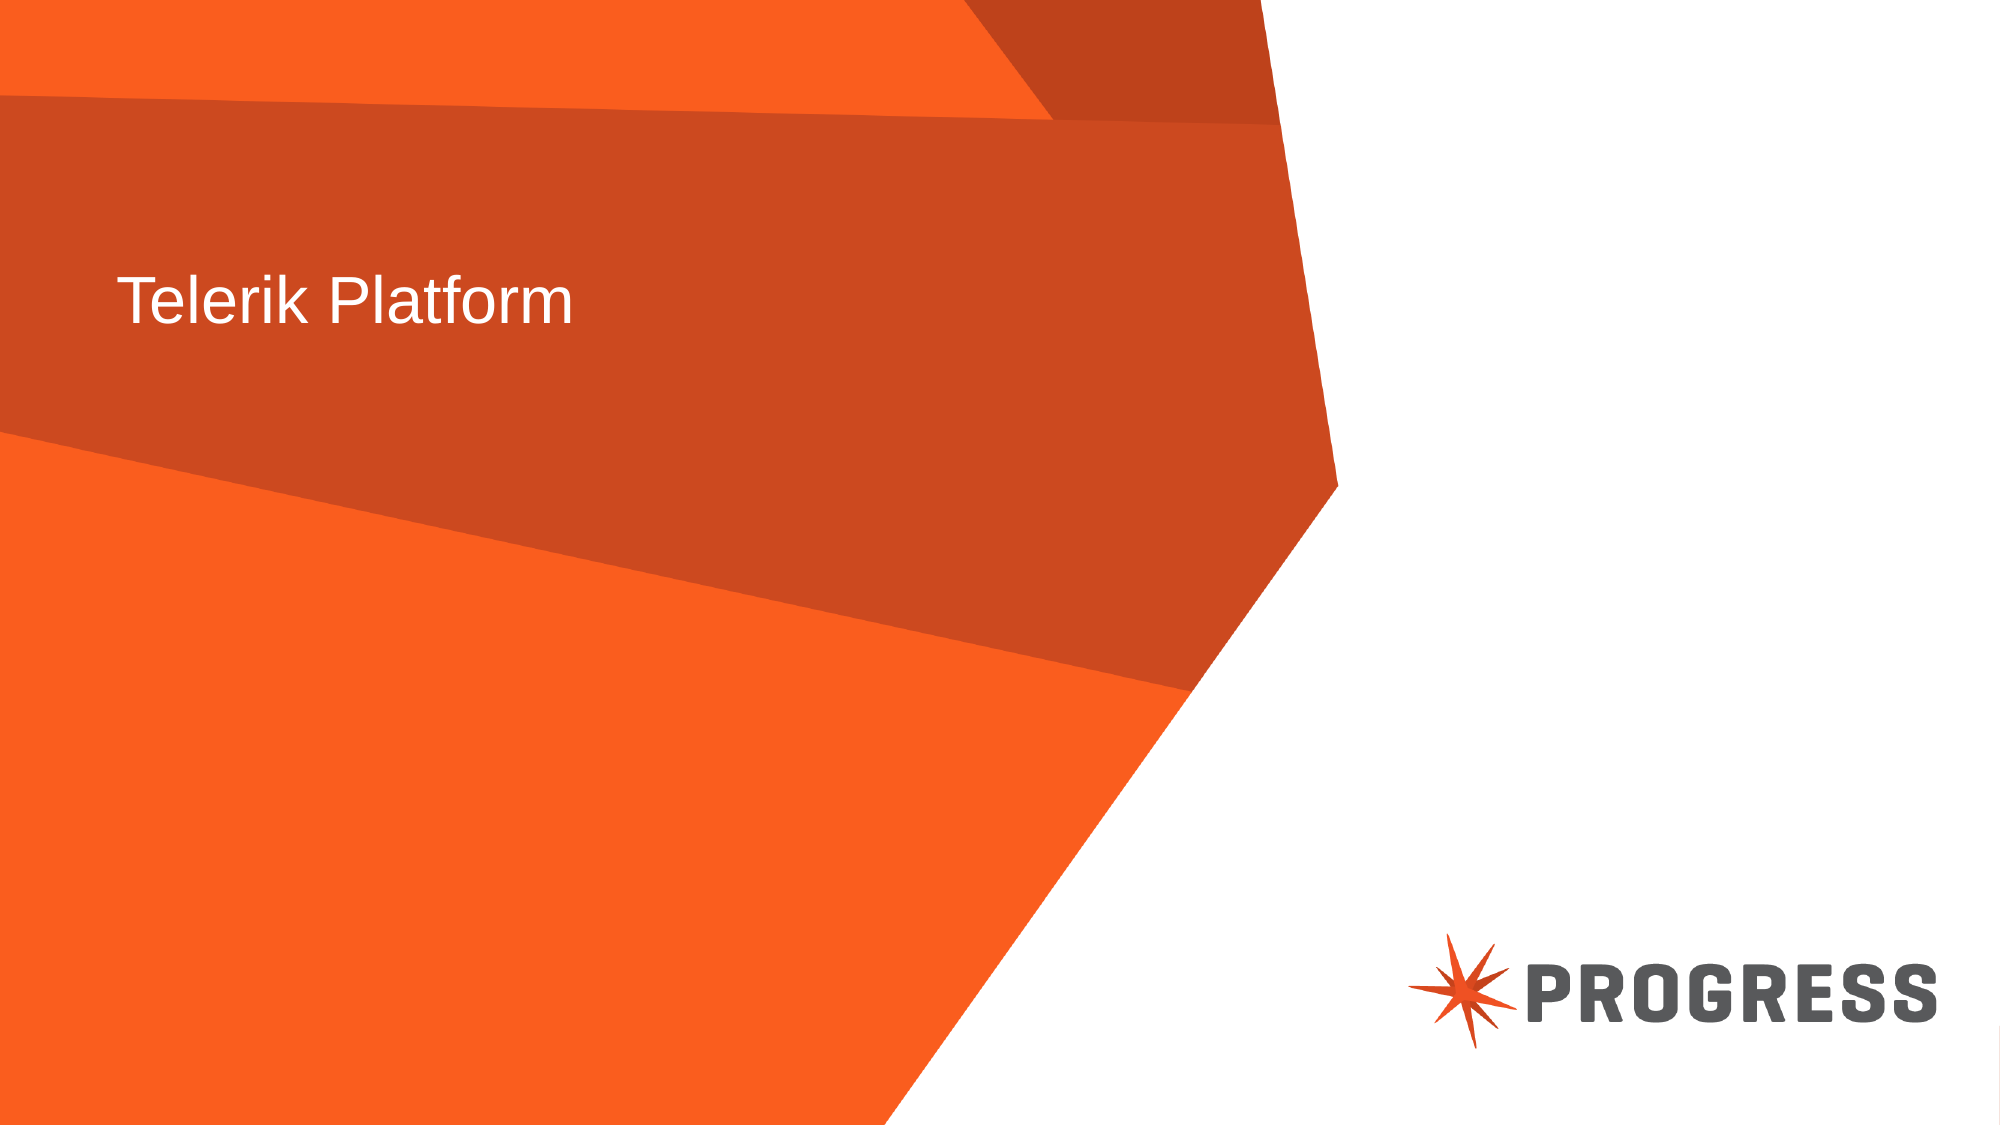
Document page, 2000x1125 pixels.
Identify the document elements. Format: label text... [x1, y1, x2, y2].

title Telerik Platform [100, 257, 1234, 347]
picture [0, 0, 2000, 1125]
